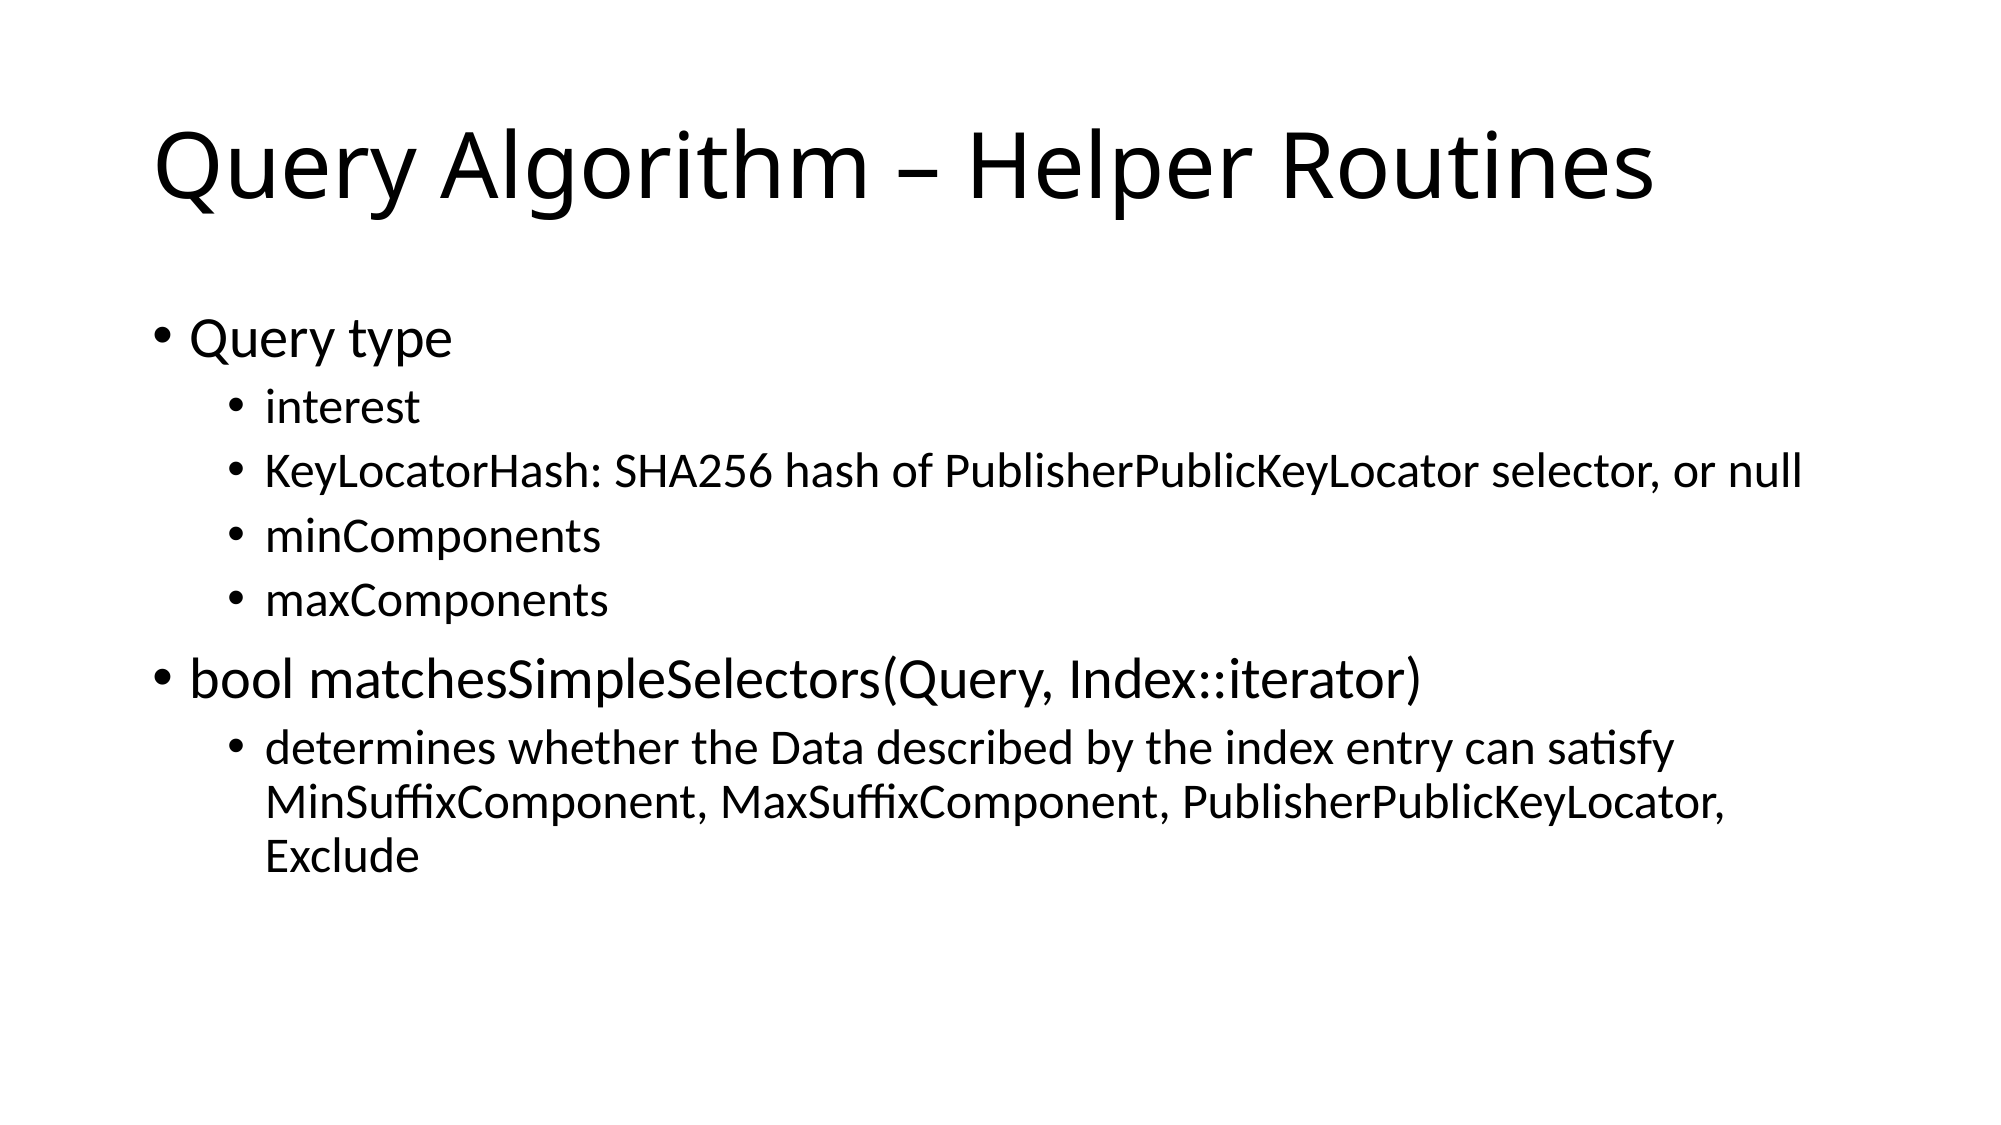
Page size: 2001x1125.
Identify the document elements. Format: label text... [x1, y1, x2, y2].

title Query Algorithm – Helper Routines [137, 59, 1863, 278]
list Query type interest KeyLocatorHash: SHA256 hash of PublisherPublicKeyLocator selector, or null minComponents maxComponents bool matchesSimpleSelectors(Query, Index::iterator) determines whether the Data described by the index entry can satisfy MinSuffixComponent, MaxSuffixComponent, PublisherPublicKeyLocator, Exclude [137, 299, 1863, 1014]
